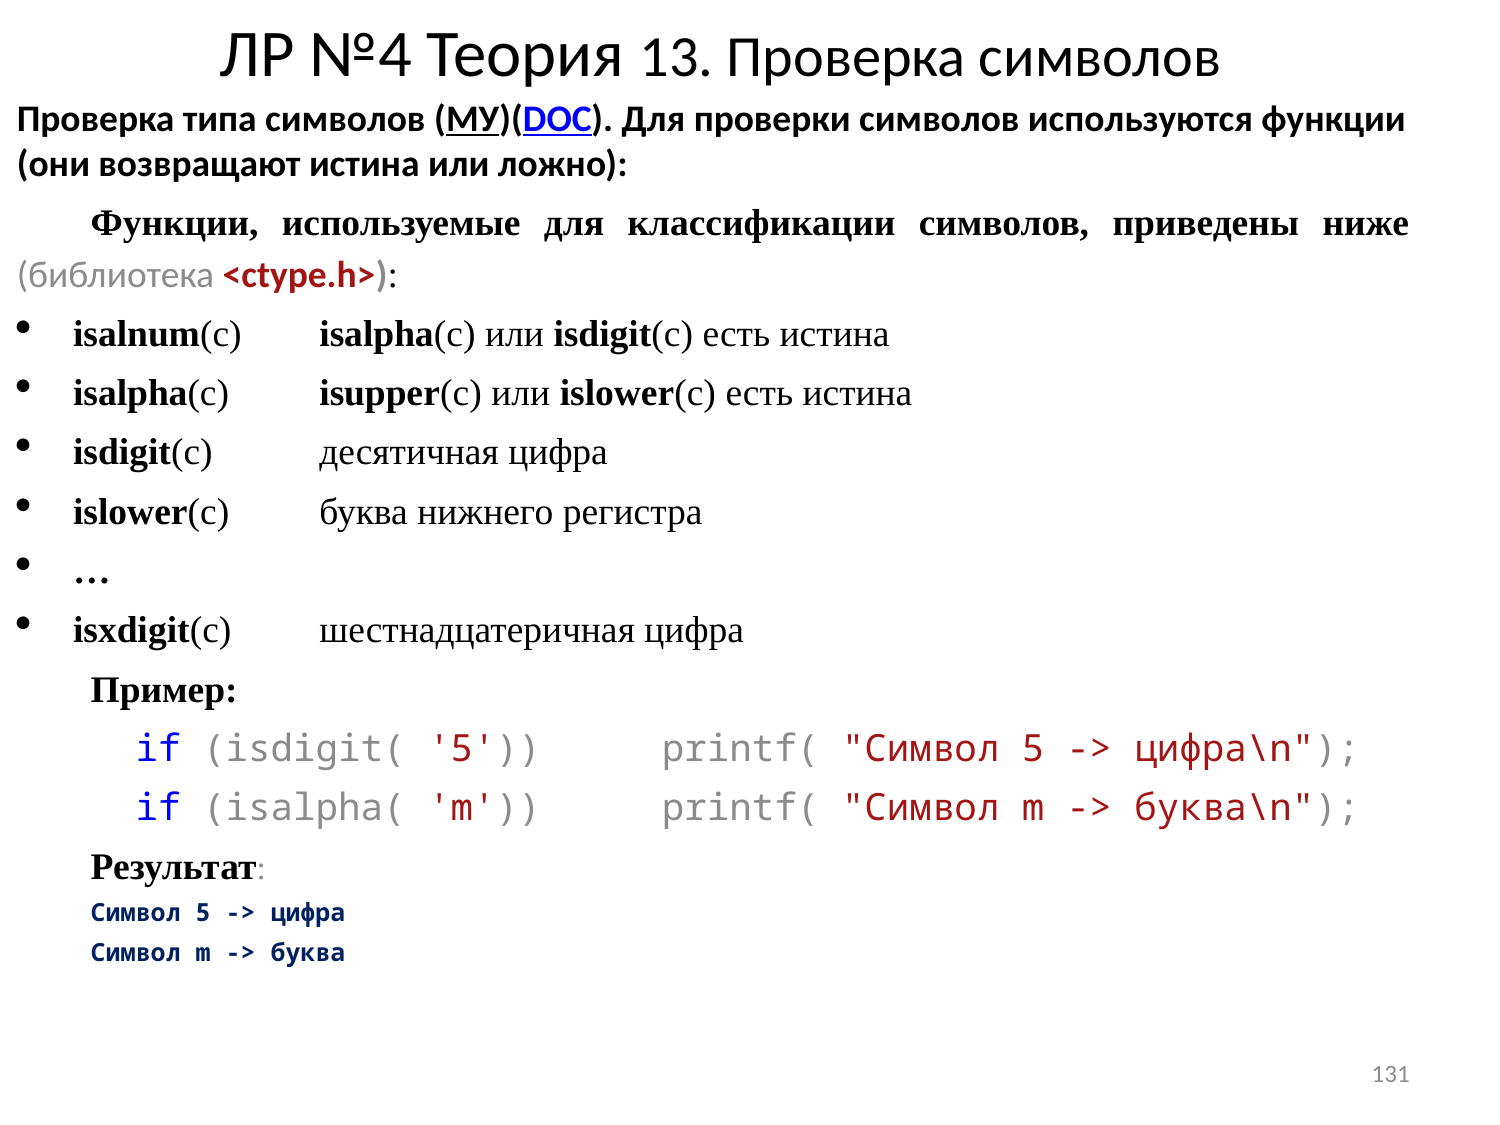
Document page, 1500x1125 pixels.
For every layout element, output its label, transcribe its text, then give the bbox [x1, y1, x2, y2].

title ЛР №4 Теория 13. Проверка символов [159, 2, 1282, 86]
slide_number 131 [1074, 1042, 1425, 1103]
text_box Проверка типа символов (МУ)(DOC). Для проверки символов используются функции (они возвращают истина или ложно): Функции, используемые для классификации символов, приведены ниже (библиотека <ctype.h>): isalnum(c) isalpha(c) или isdigit(c) есть истина isalpha(c) isupper(c) или islower(c) есть истина isdigit(c) десятичная цифра islower(c) буква нижнего регистра … isxdigit(c) шестнадцатеричная цифра Пример: if (isdigit( '5')) printf( "Символ 5 -> цифра\n"); if (isalpha( 'm')) printf( "Символ m -> буква\n"); Результат: Символ 5 -> цифра Символ m -> буква [1, 86, 1425, 976]
